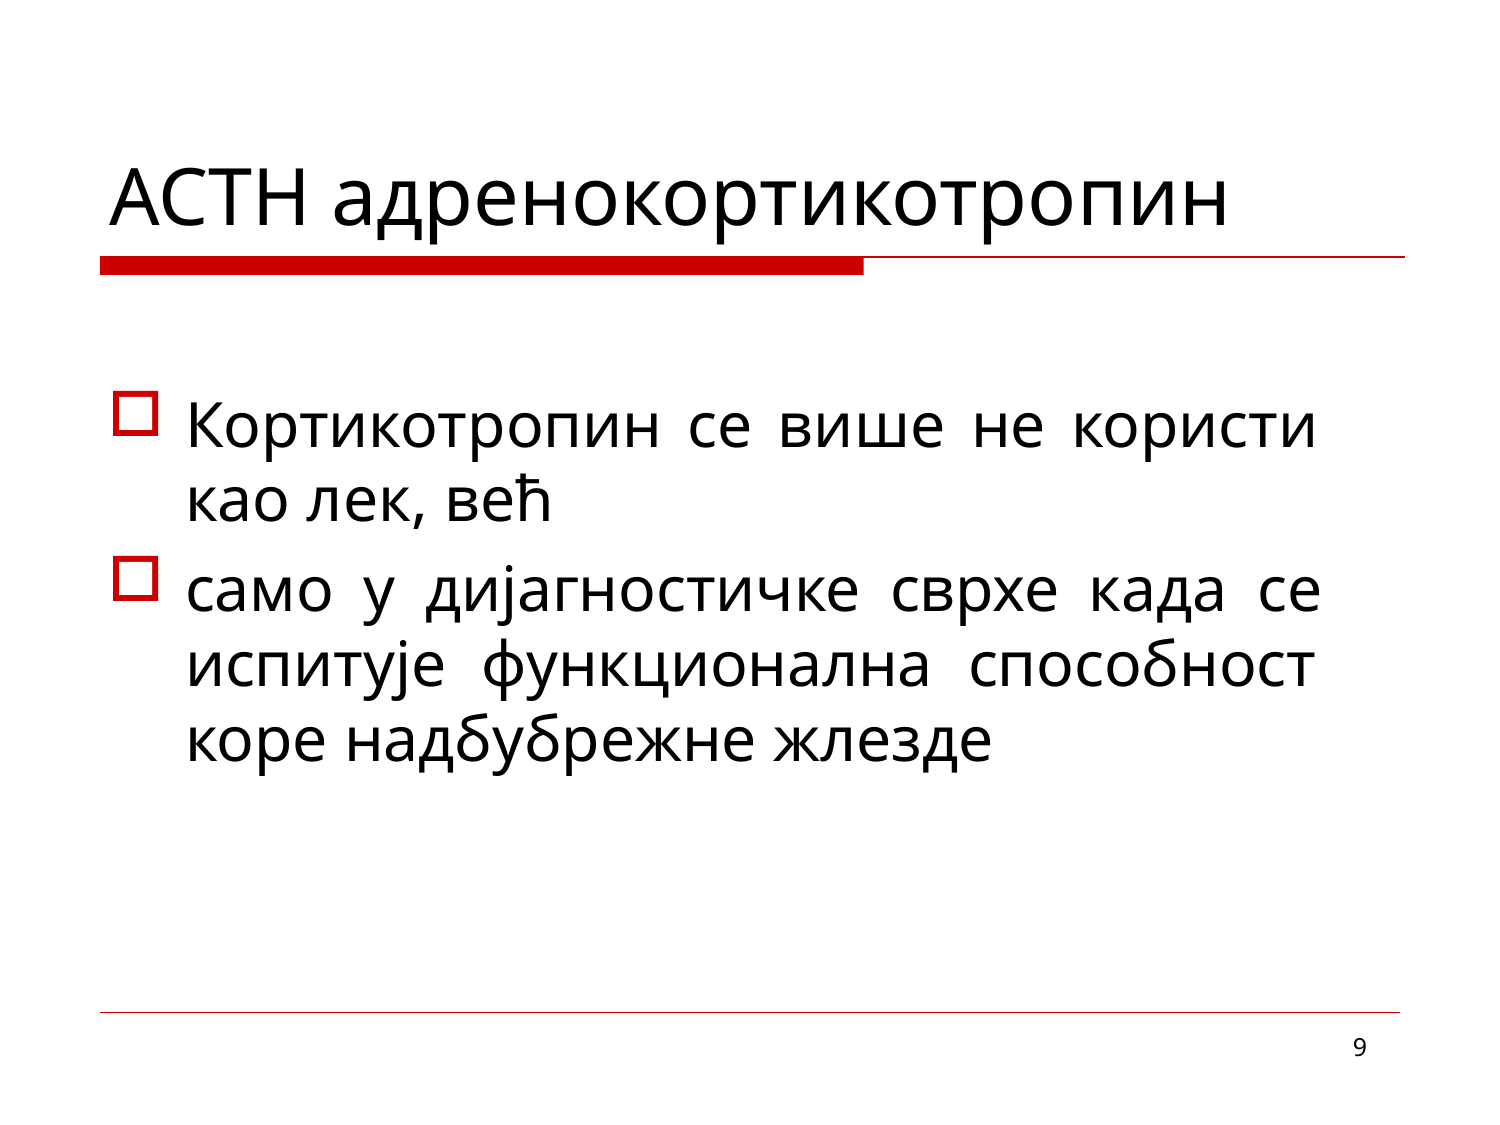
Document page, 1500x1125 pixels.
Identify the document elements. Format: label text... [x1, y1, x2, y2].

text_box Кортикотропин се више не користи као лек, већ само у дијагностичке сврхе када се испитује функционална способност коре надбубрежне жлезде [105, 382, 1353, 775]
slide_number 9 [1348, 1029, 1390, 1125]
title ACTH адренокортикотропин [107, 141, 1289, 332]
